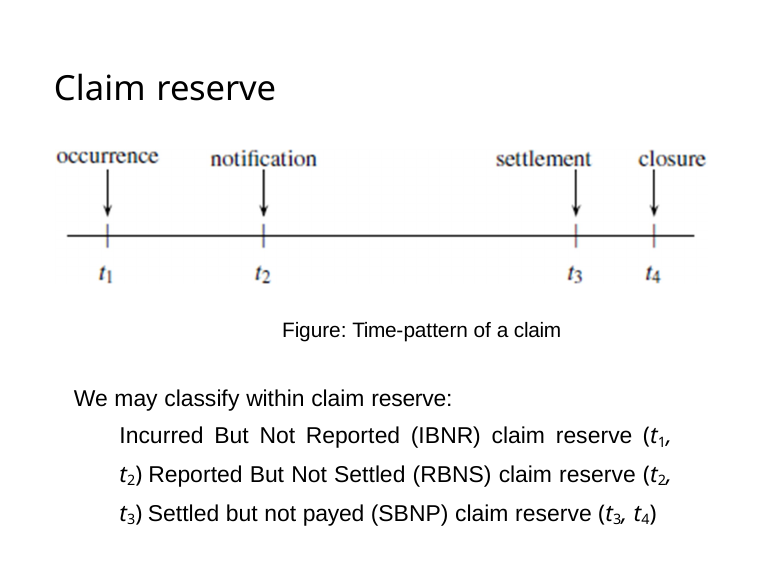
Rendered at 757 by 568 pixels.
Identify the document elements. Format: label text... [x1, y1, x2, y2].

text_box Figure: Time-pattern of a claim We may classify within claim reserve: Incurred But Not Reported (IBNR) claim reserve (t1, t2) Reported But Not Settled (RBNS) claim reserve (t2, t3) Settled but not payed (SBNP) claim reserve (t3, t4) [65, 314, 680, 528]
title Claim reserve [51, 36, 705, 134]
picture [55, 149, 708, 284]
